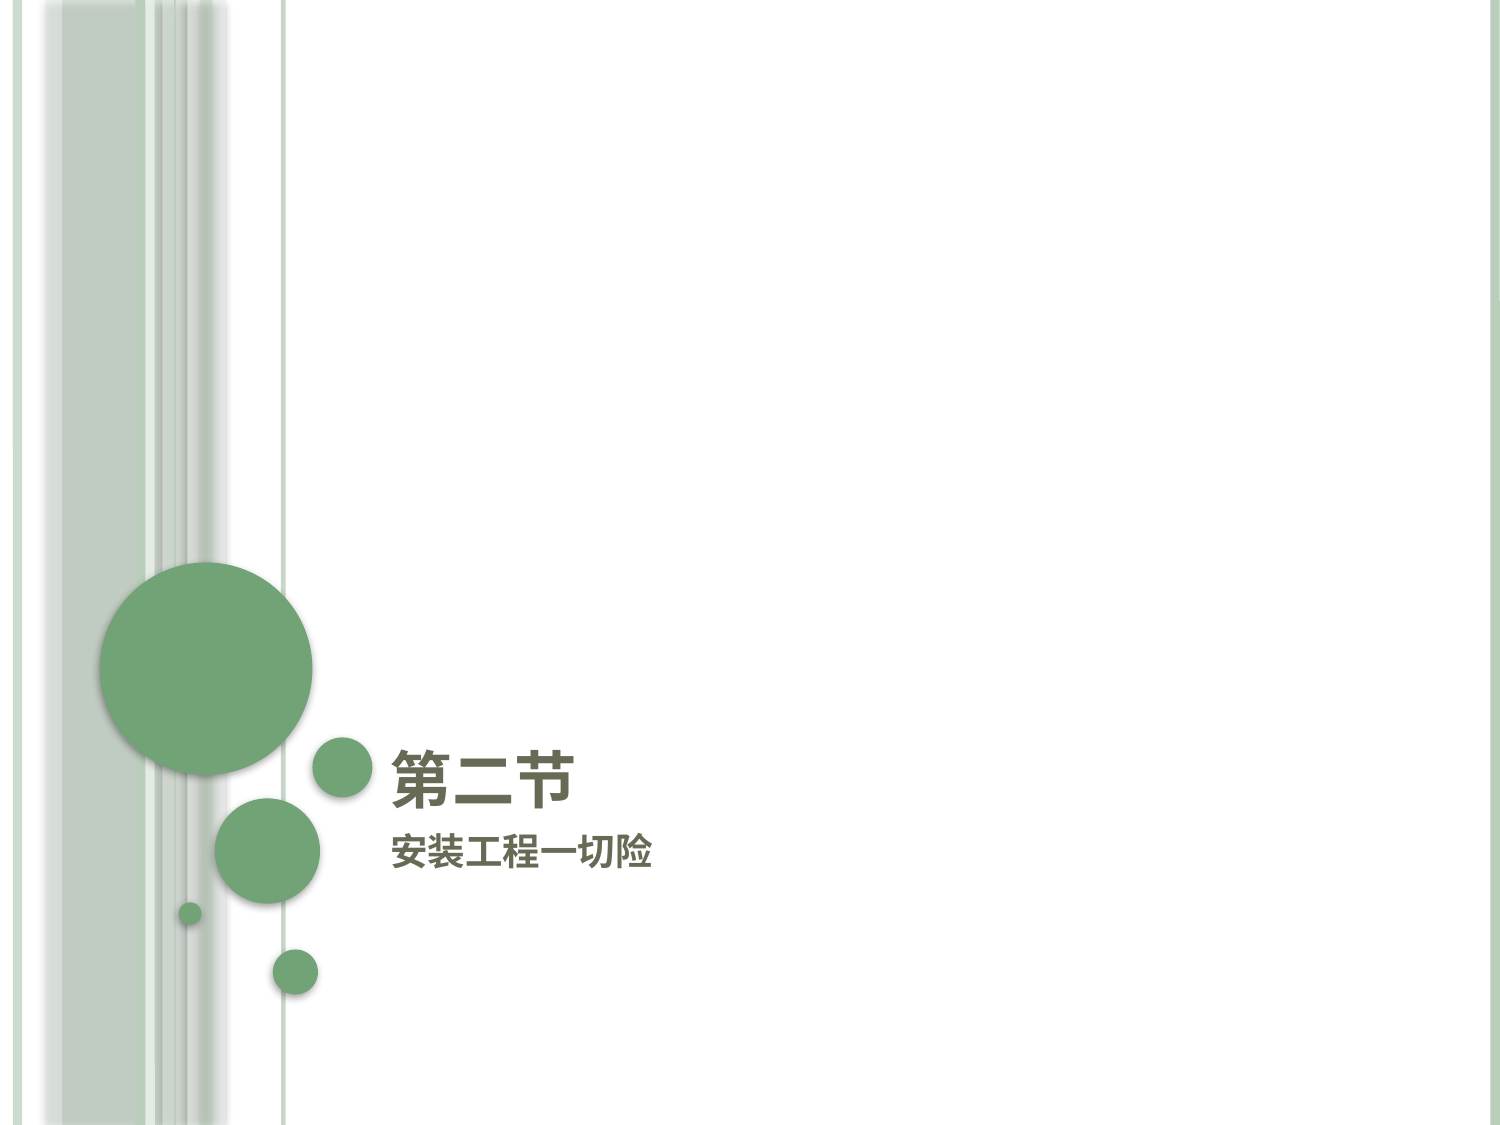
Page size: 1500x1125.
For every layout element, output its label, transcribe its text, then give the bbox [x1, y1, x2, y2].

title 第二节 [375, 512, 1388, 820]
subtitle 安装工程一切险 [374, 820, 1388, 1047]
